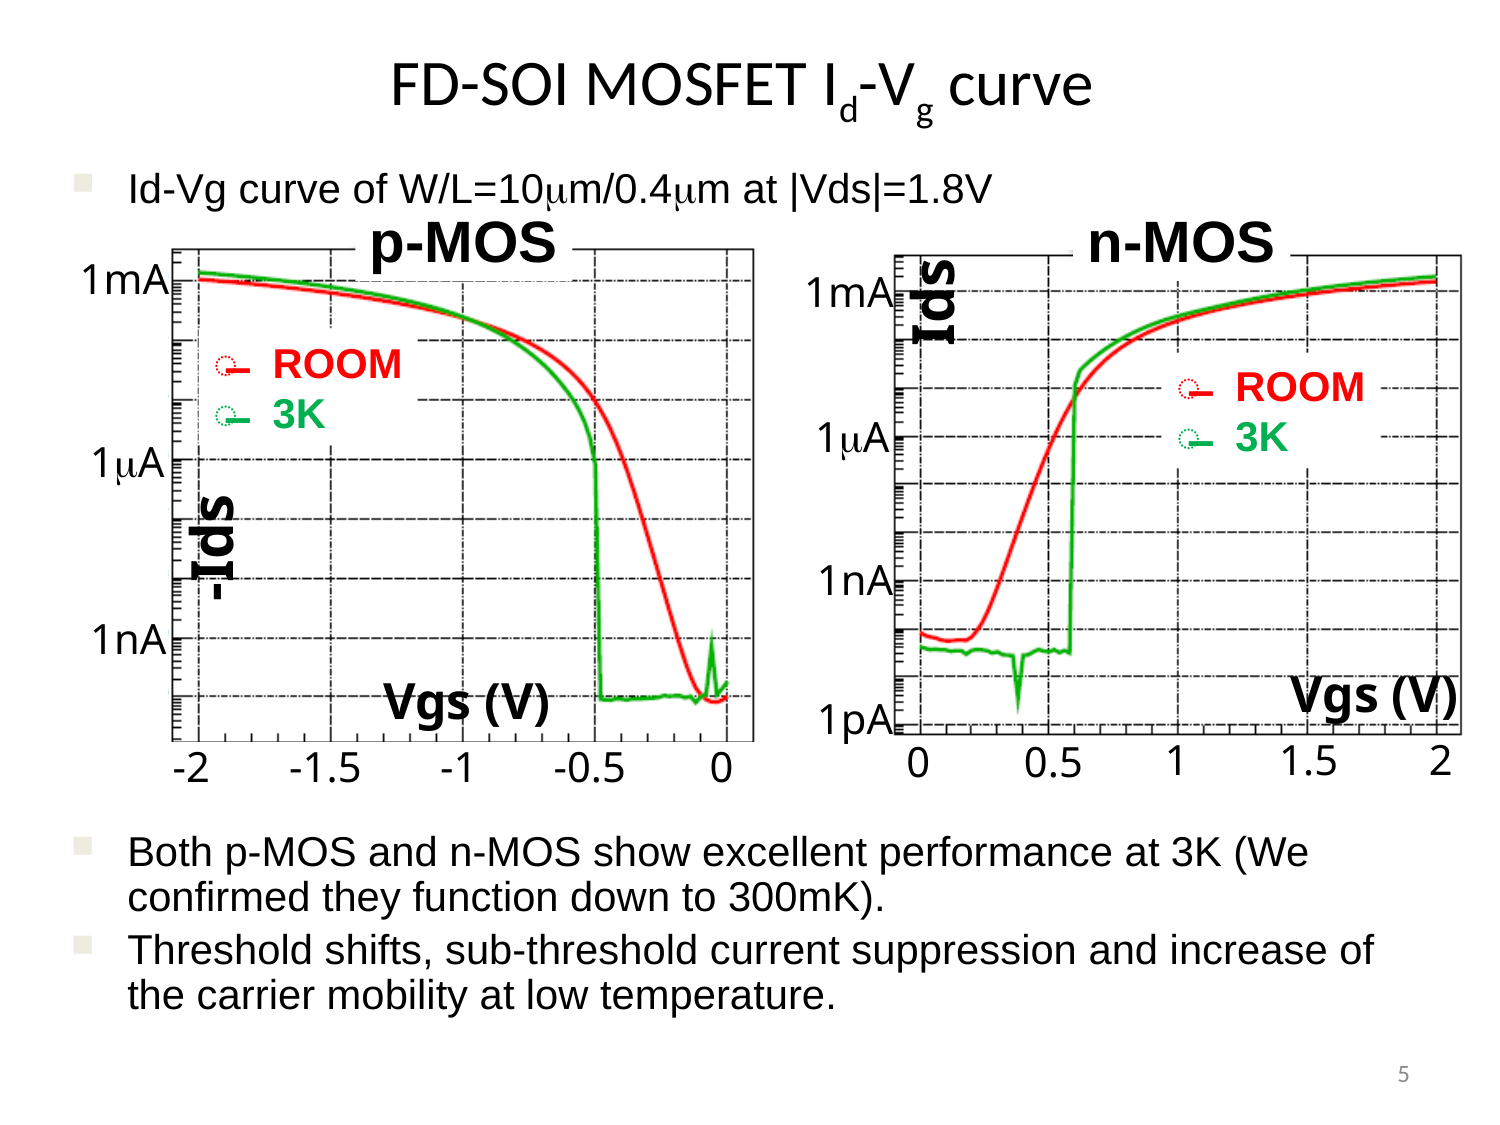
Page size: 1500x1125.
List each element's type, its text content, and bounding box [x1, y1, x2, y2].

title FD-SOI MOSFET Id-Vg curve [75, 33, 1425, 138]
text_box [790, 195, 1474, 794]
text_box Both p-MOS and n-MOS show excellent performance at 3K (We confirmed they function down to 300mK). Threshold shifts, sub-threshold current suppression and increase of the carrier mobility at low temperature. [56, 823, 1450, 1025]
slide_number 5 [1074, 1042, 1425, 1103]
text_box Id-Vg curve of W/L=10m/0.4m at |Vds|=1.8V [56, 160, 1425, 248]
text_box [65, 196, 761, 800]
